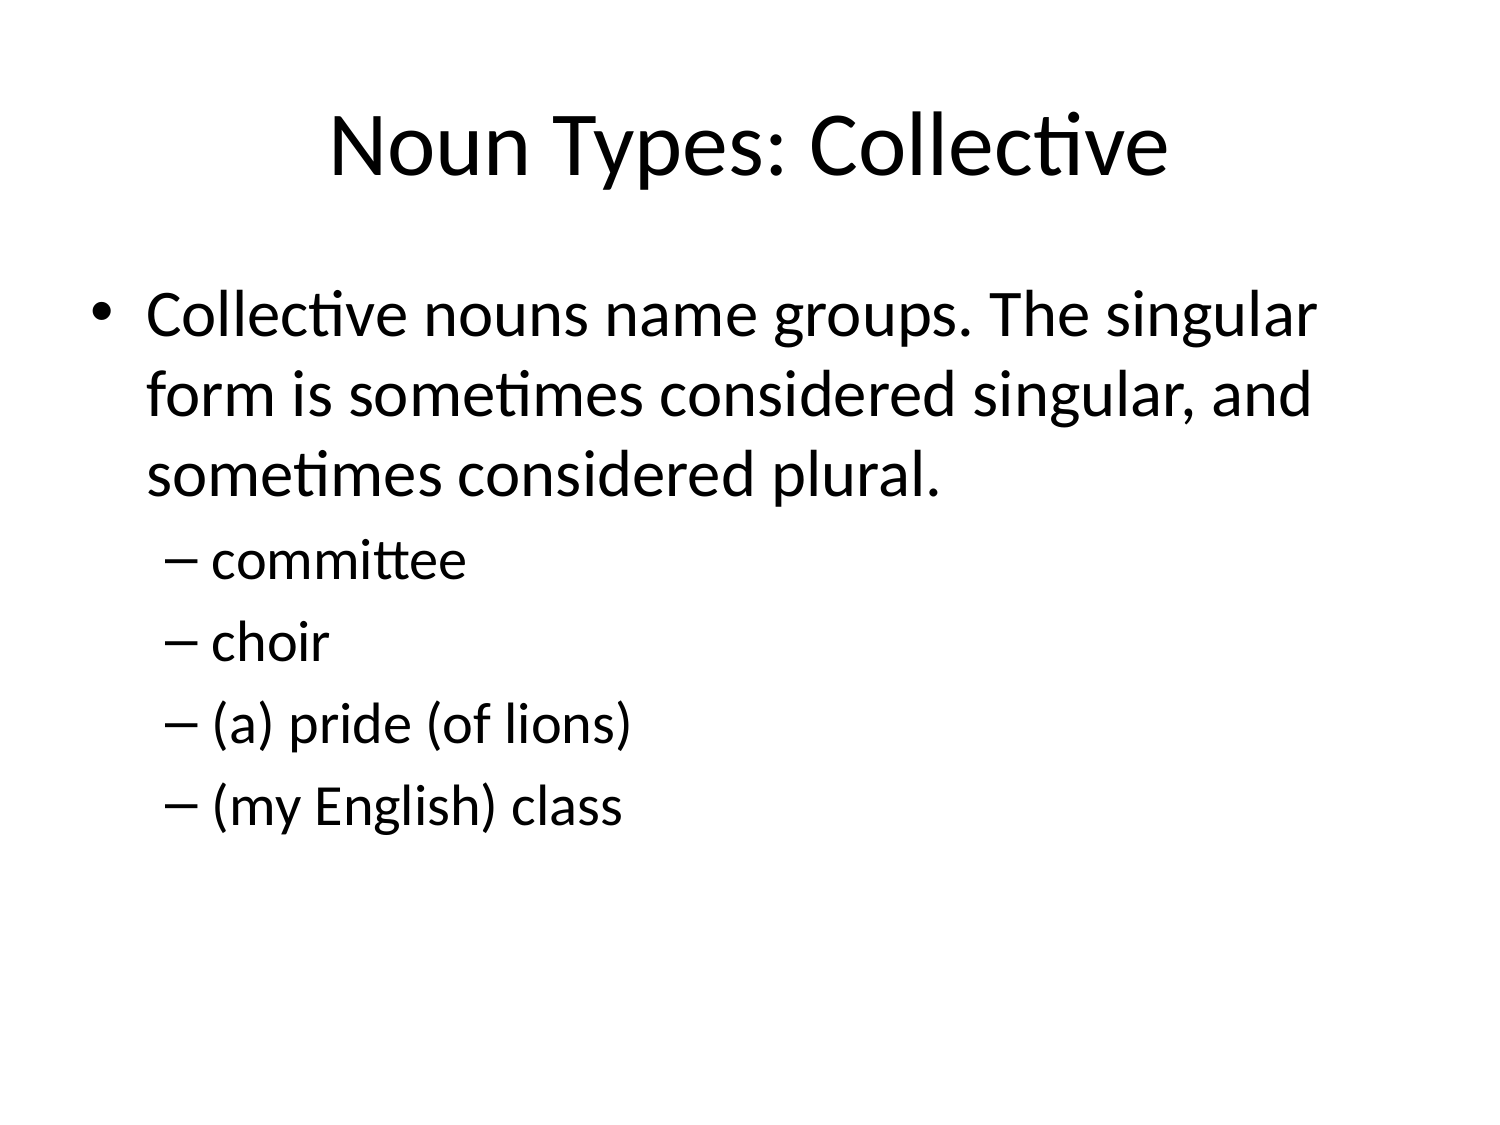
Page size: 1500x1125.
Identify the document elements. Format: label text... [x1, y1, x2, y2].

list Collective nouns name groups. The singular form is sometimes considered singular, and sometimes considered plural. committee choir (a) pride (of lions) (my English) class [75, 262, 1425, 1005]
title Noun Types: Collective [75, 45, 1425, 233]
